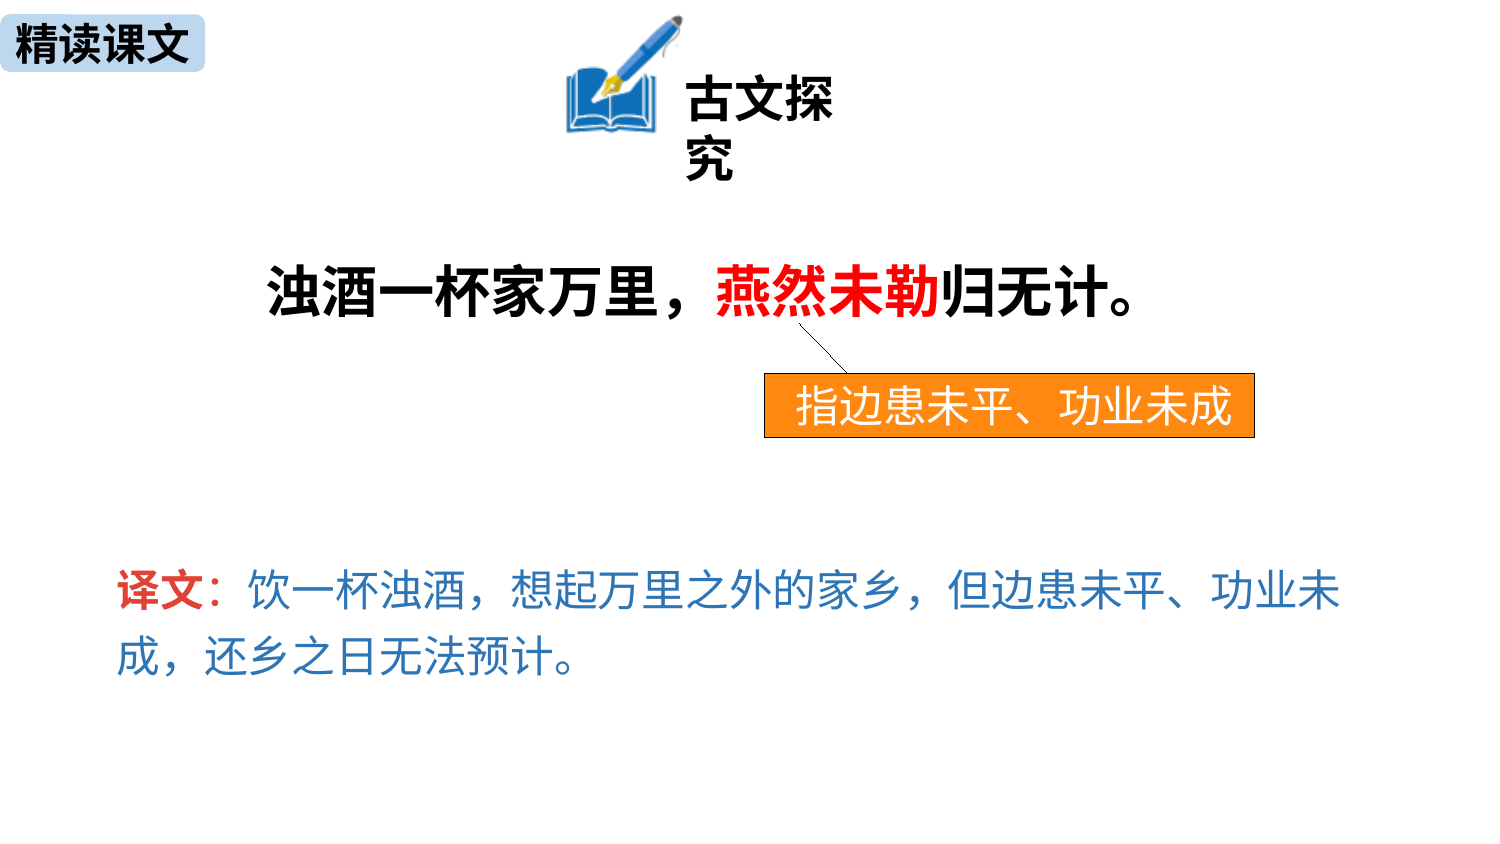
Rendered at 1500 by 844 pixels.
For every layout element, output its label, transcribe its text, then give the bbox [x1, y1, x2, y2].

picture [556, 12, 689, 141]
text_box 译文：饮一杯浊酒，想起万里之外的家乡，但边患未平、功业未成，还乡之日无法预计。 [105, 543, 1372, 687]
text_box 精读课文 [0, 13, 207, 73]
text_box 浊酒一杯家万里，燕然未勒归无计。 [254, 250, 1194, 330]
text_box 古文探究 [689, 57, 900, 137]
text_box 指边患未平、功业未成 [764, 323, 1255, 438]
